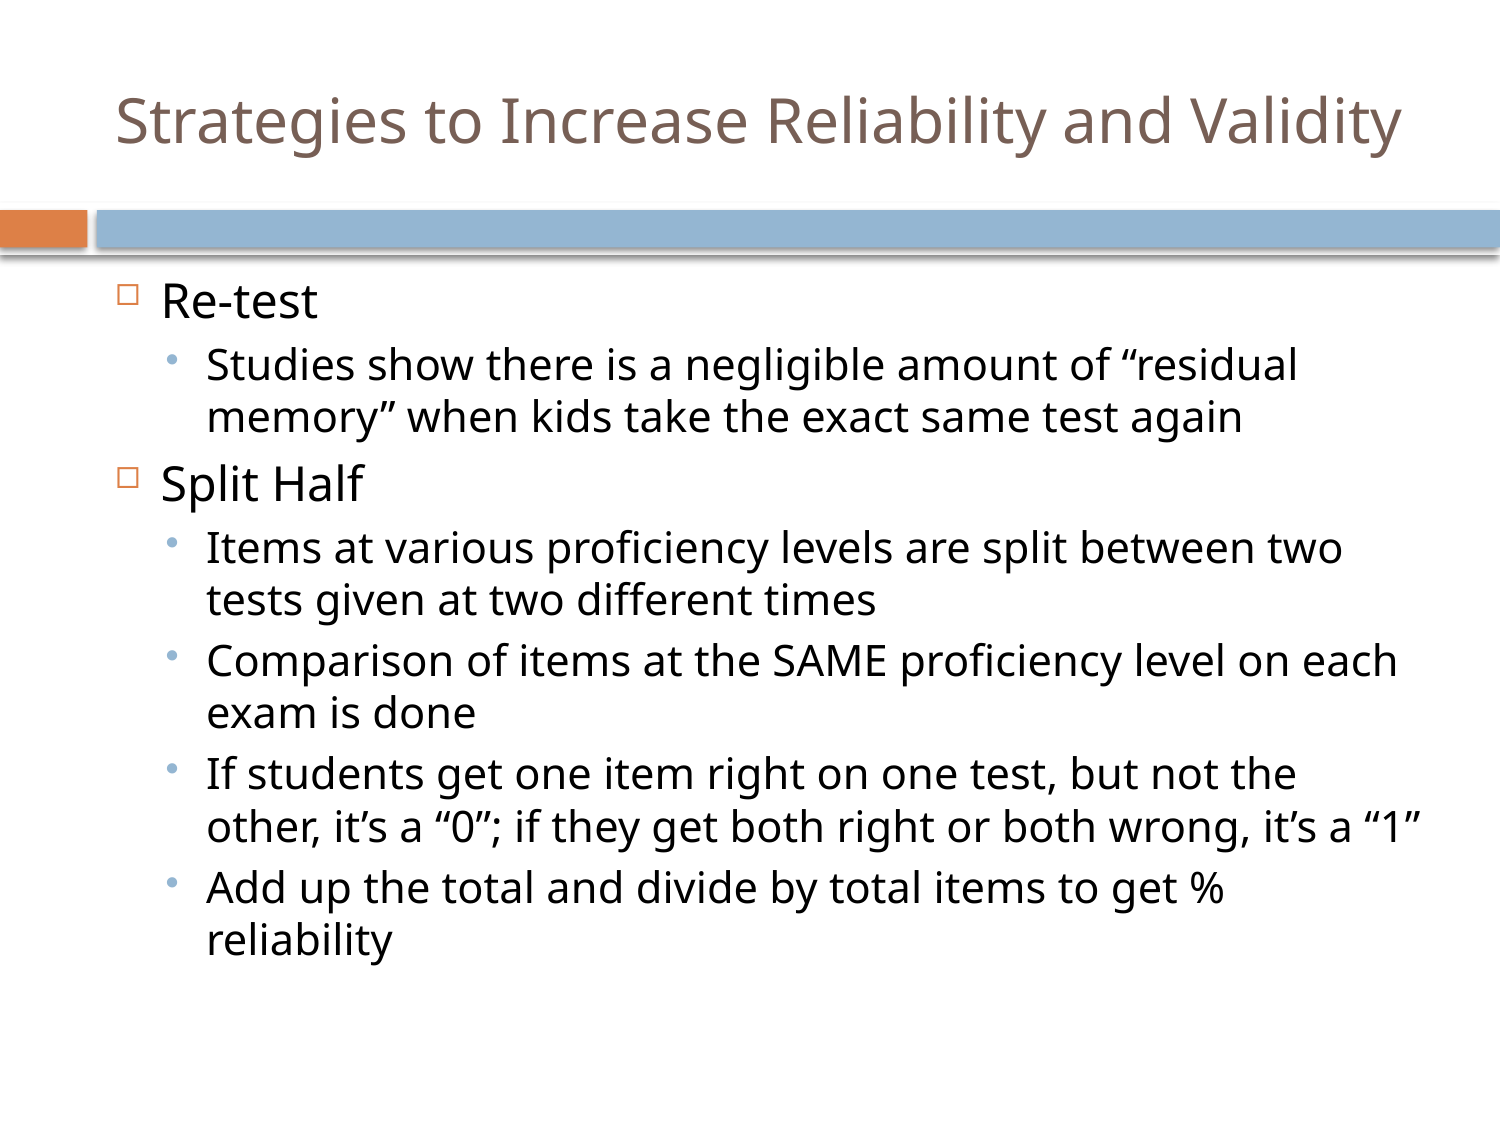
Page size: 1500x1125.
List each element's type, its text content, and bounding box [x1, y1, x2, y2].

title Strategies to Increase Reliability and Validity [100, 37, 1438, 200]
list Re-test Studies show there is a negligible amount of “residual memory” when kids take the exact same test again Split Half Items at various proficiency levels are split between two tests given at two different times Comparison of items at the SAME proficiency level on each exam is done If students get one item right on one test, but not the other, it’s a “0”; if they get both right or both wrong, it’s a “1” Add up the total and divide by total items to get % reliability [100, 262, 1438, 1000]
